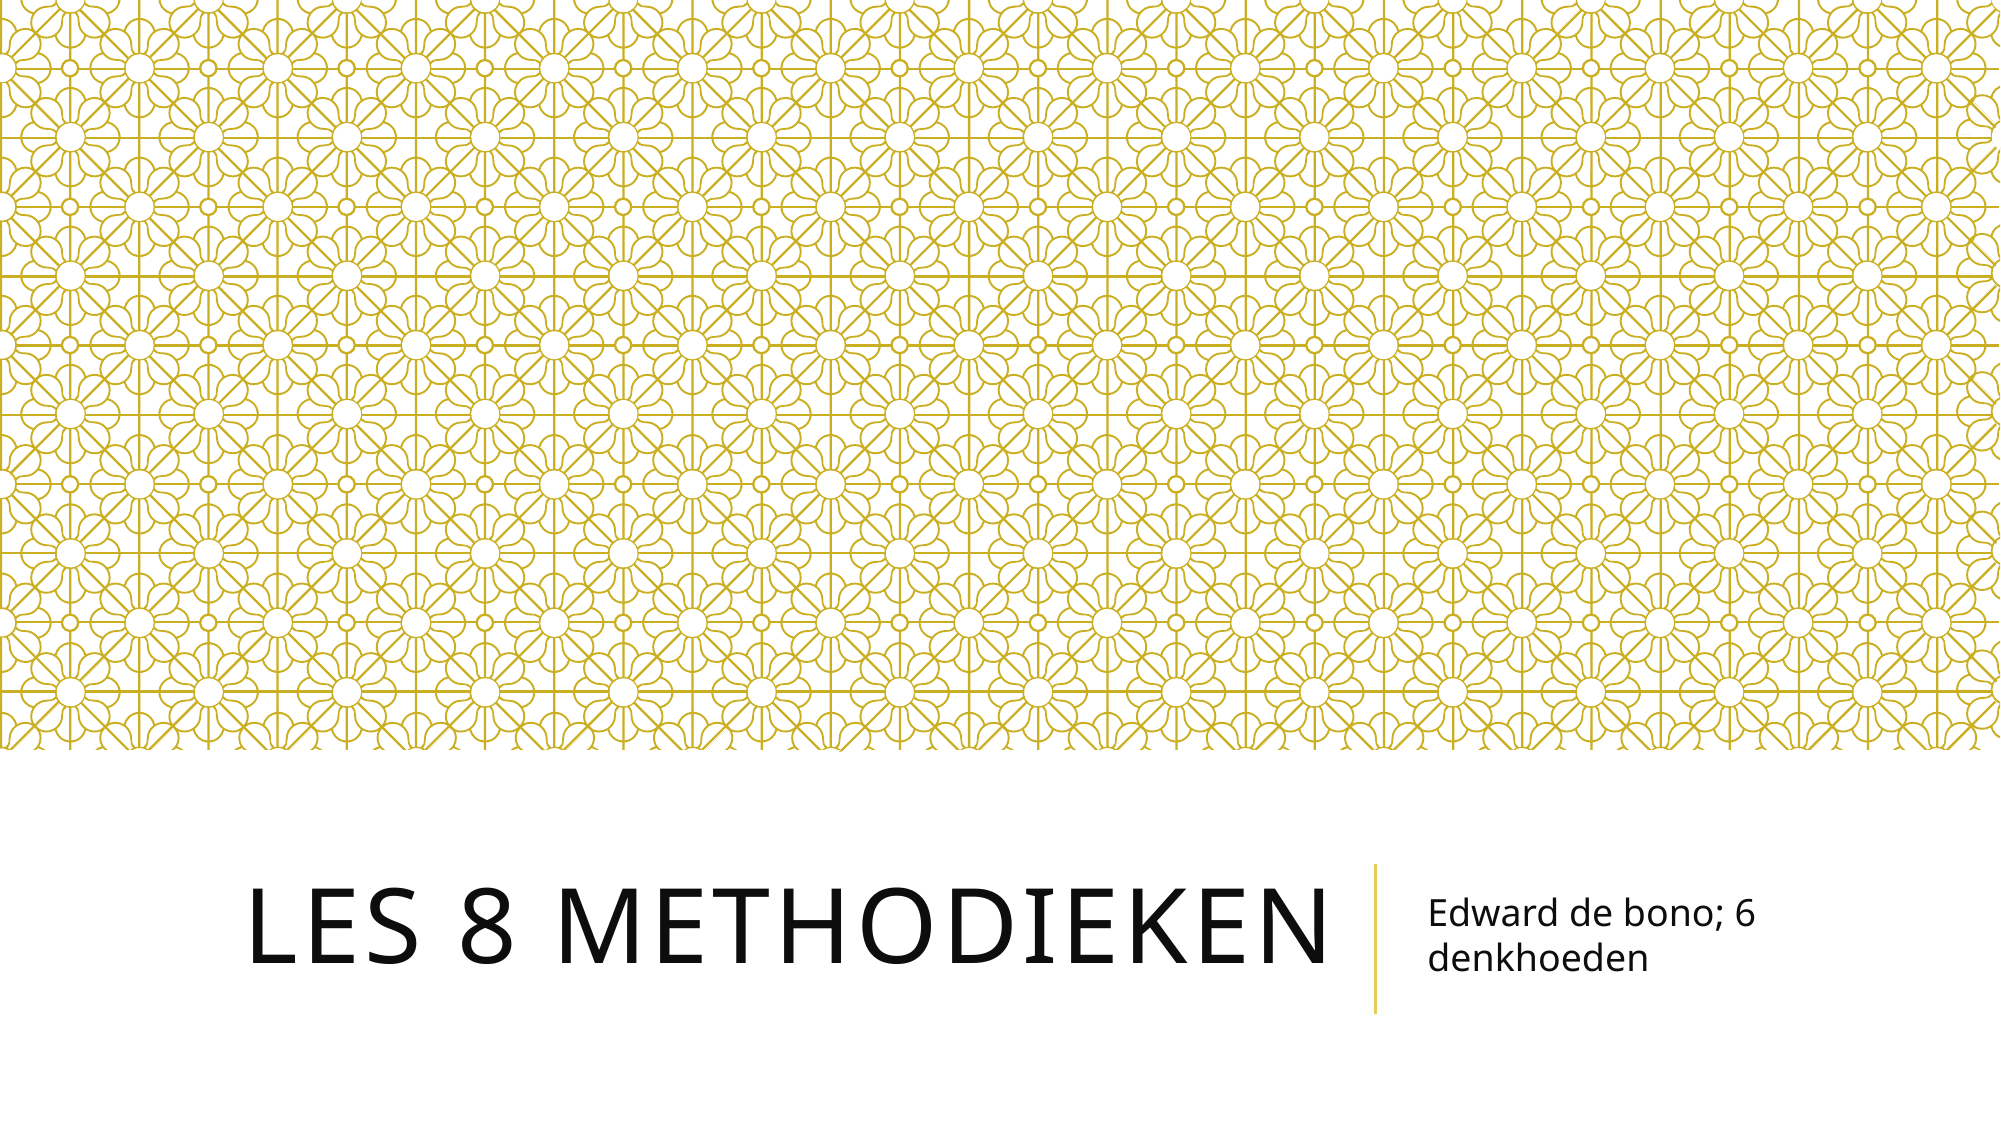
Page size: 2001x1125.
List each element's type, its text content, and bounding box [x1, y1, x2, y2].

title Les 8 Methodieken [75, 813, 1350, 1054]
subtitle Edward de bono; 6 denkhoeden [1412, 813, 1938, 1054]
